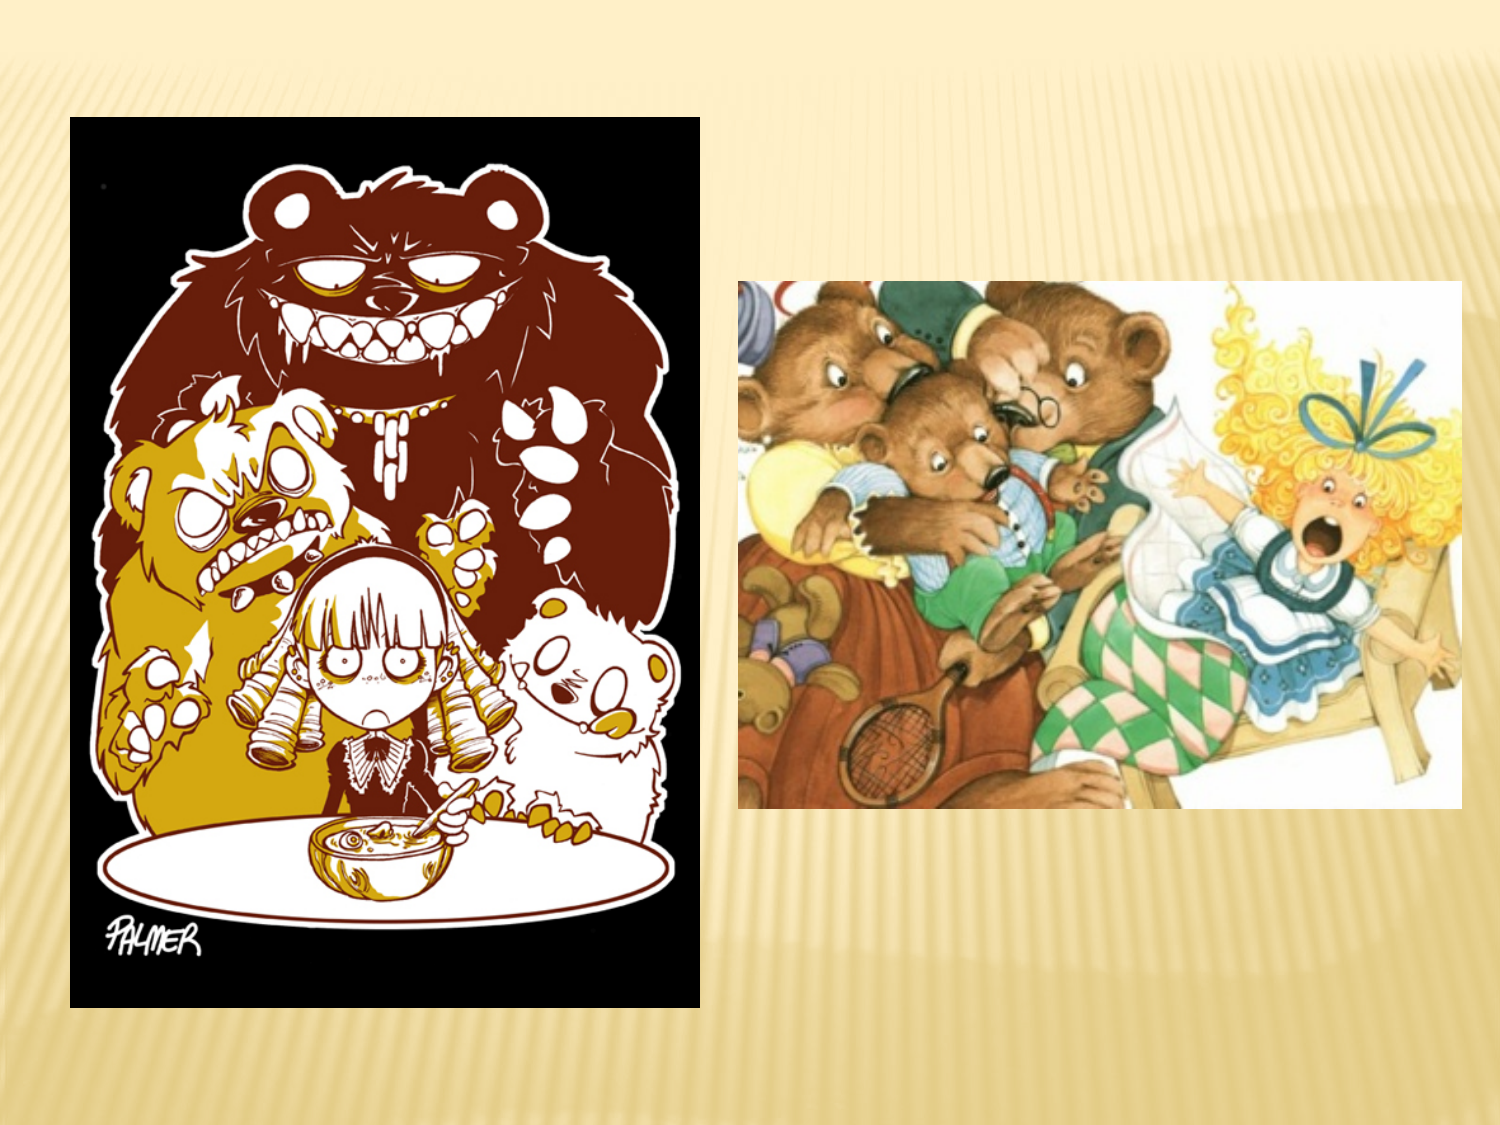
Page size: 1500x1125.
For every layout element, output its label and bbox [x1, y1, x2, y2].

picture [69, 116, 700, 1009]
picture [737, 280, 1462, 809]
